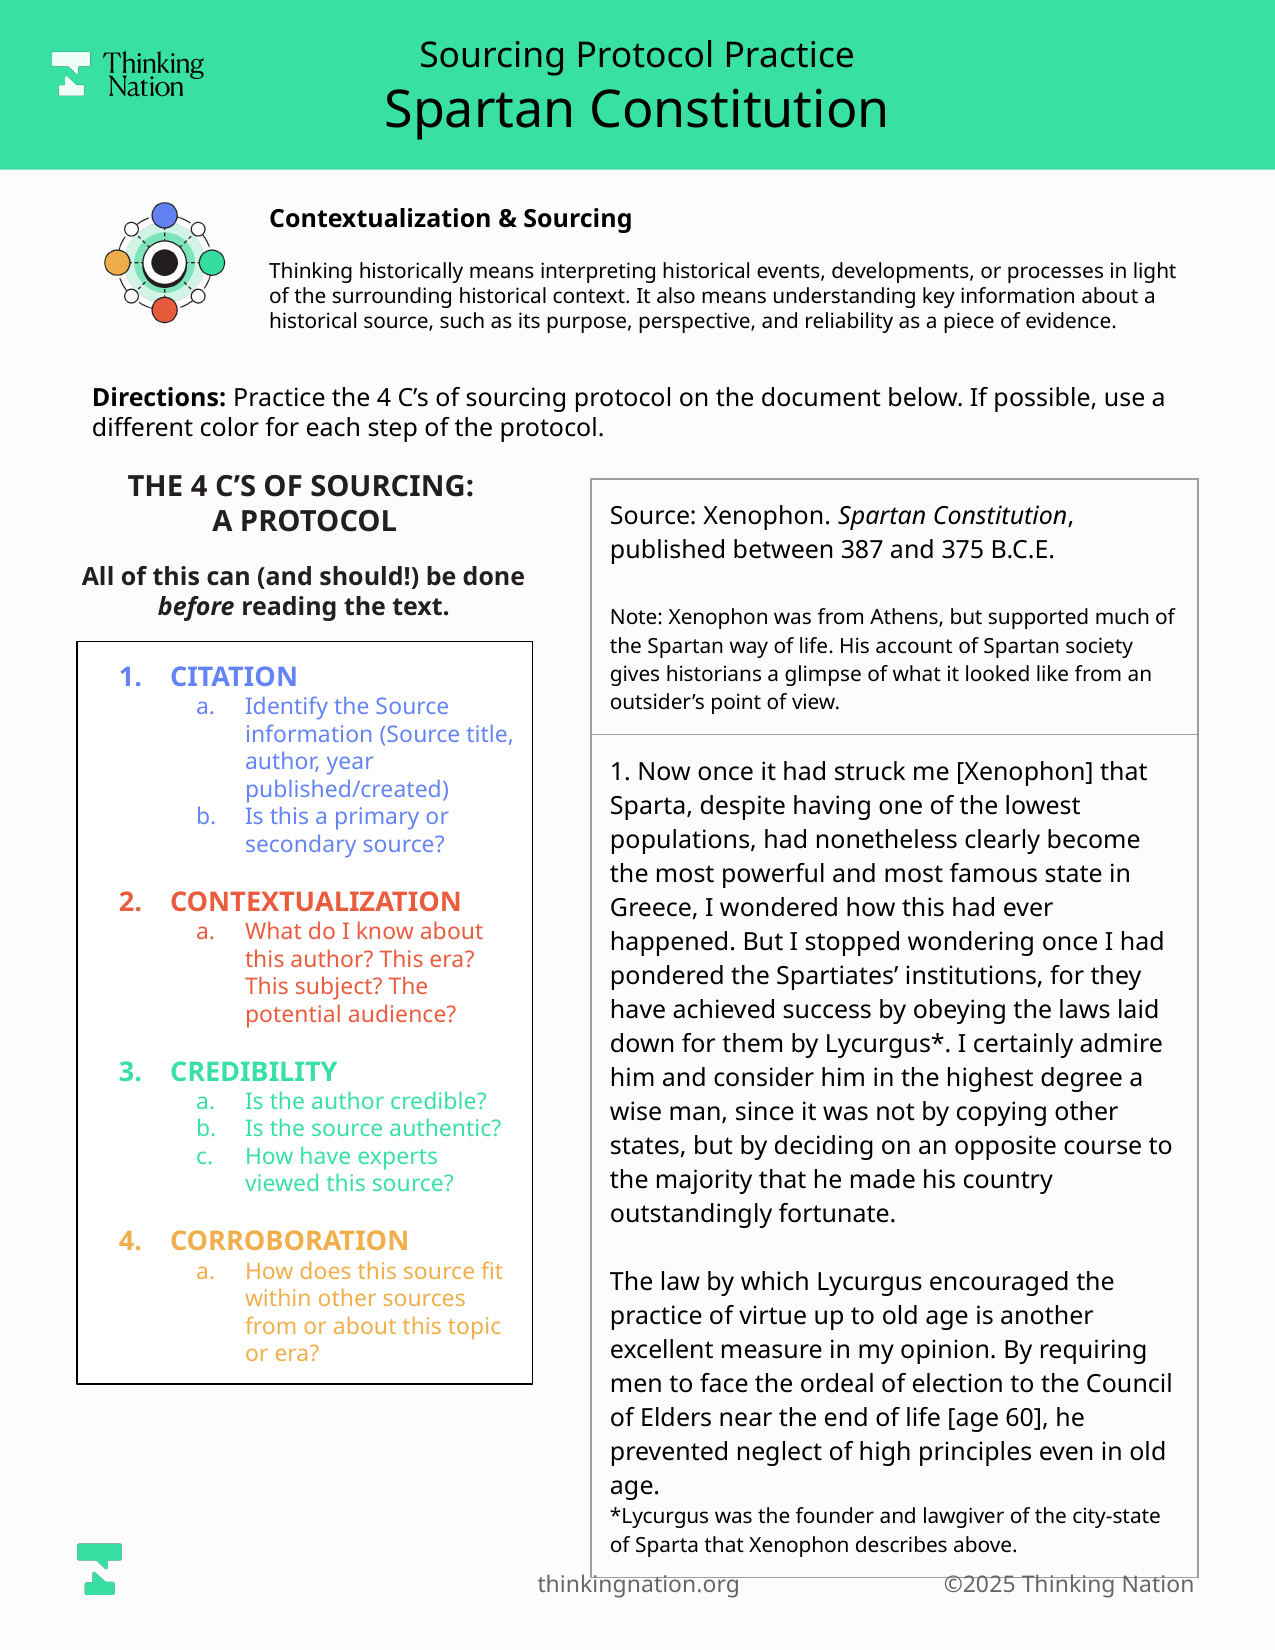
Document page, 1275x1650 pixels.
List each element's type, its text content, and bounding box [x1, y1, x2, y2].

picture [63, 1533, 135, 1605]
text_box All of this can (and should!) be done before reading the text. [55, 560, 553, 621]
text_box thinkingnation.org [488, 1553, 790, 1605]
picture [84, 183, 244, 343]
picture [35, 37, 210, 110]
text_box Sourcing Protocol Practice Spartan Constitution [0, 0, 1275, 170]
table_header Source: Xenophon. Spartan Constitution, published between 387 and 375 B.C.E. Note: Xenophon was from Athens, but supported much of the Spartan way of life. His account of Spartan society gives historians a glimpse of what it looked like from an outsider’s point of view. [592, 480, 1197, 734]
text_box THE 4 C’S OF SOURCING: A PROTOCOL [76, 467, 533, 538]
text_box CITATION Identify the Source information (Source title, author, year published/created) Is this a primary or secondary source? CONTEXTUALIZATION What do I know about this author? This era? This subject? The potential audience? CREDIBILITY Is the author credible? Is the source authentic? How have experts viewed this source? CORROBORATION How does this source fit within other sources from or about this topic or era? [76, 641, 533, 1385]
table_cell 1. Now once it had struck me [Xenophon] that Sparta, despite having one of the lowest populations, had nonetheless clearly become the most powerful and most famous state in Greece, I wondered how this had ever happened. But I stopped wondering once I had pondered the Spartiates’ institutions, for they have achieved success by obeying the laws laid down for them by Lycurgus*. I certainly admire him and consider him in the highest degree a wise man, since it was not by copying other states, but by deciding on an opposite course to the majority that he made his country outstandingly fortunate. The law by which Lycurgus encouraged the practice of virtue up to old age is another excellent measure in my opinion. By requiring men to face the ordeal of election to the Council of Elders near the end of life [age 60], he prevented neglect of high principles even in old age. *Lycurgus was the founder and lawgiver of the city-state of Sparta that Xenophon describes above. [592, 735, 1197, 1577]
text_box Contextualization & Sourcing Thinking historically means interpreting historical events, developments, or processes in light of the surrounding historical context. It also means understanding key information about a historical source, such as its purpose, perspective, and reliability as a piece of evidence. [250, 183, 1218, 342]
text_box ©2025 Thinking Nation [909, 1553, 1211, 1605]
text_box Directions: Practice the 4 C’s of sourcing protocol on the document below. If possible, use a different color for each step of the protocol. [76, 366, 1198, 456]
